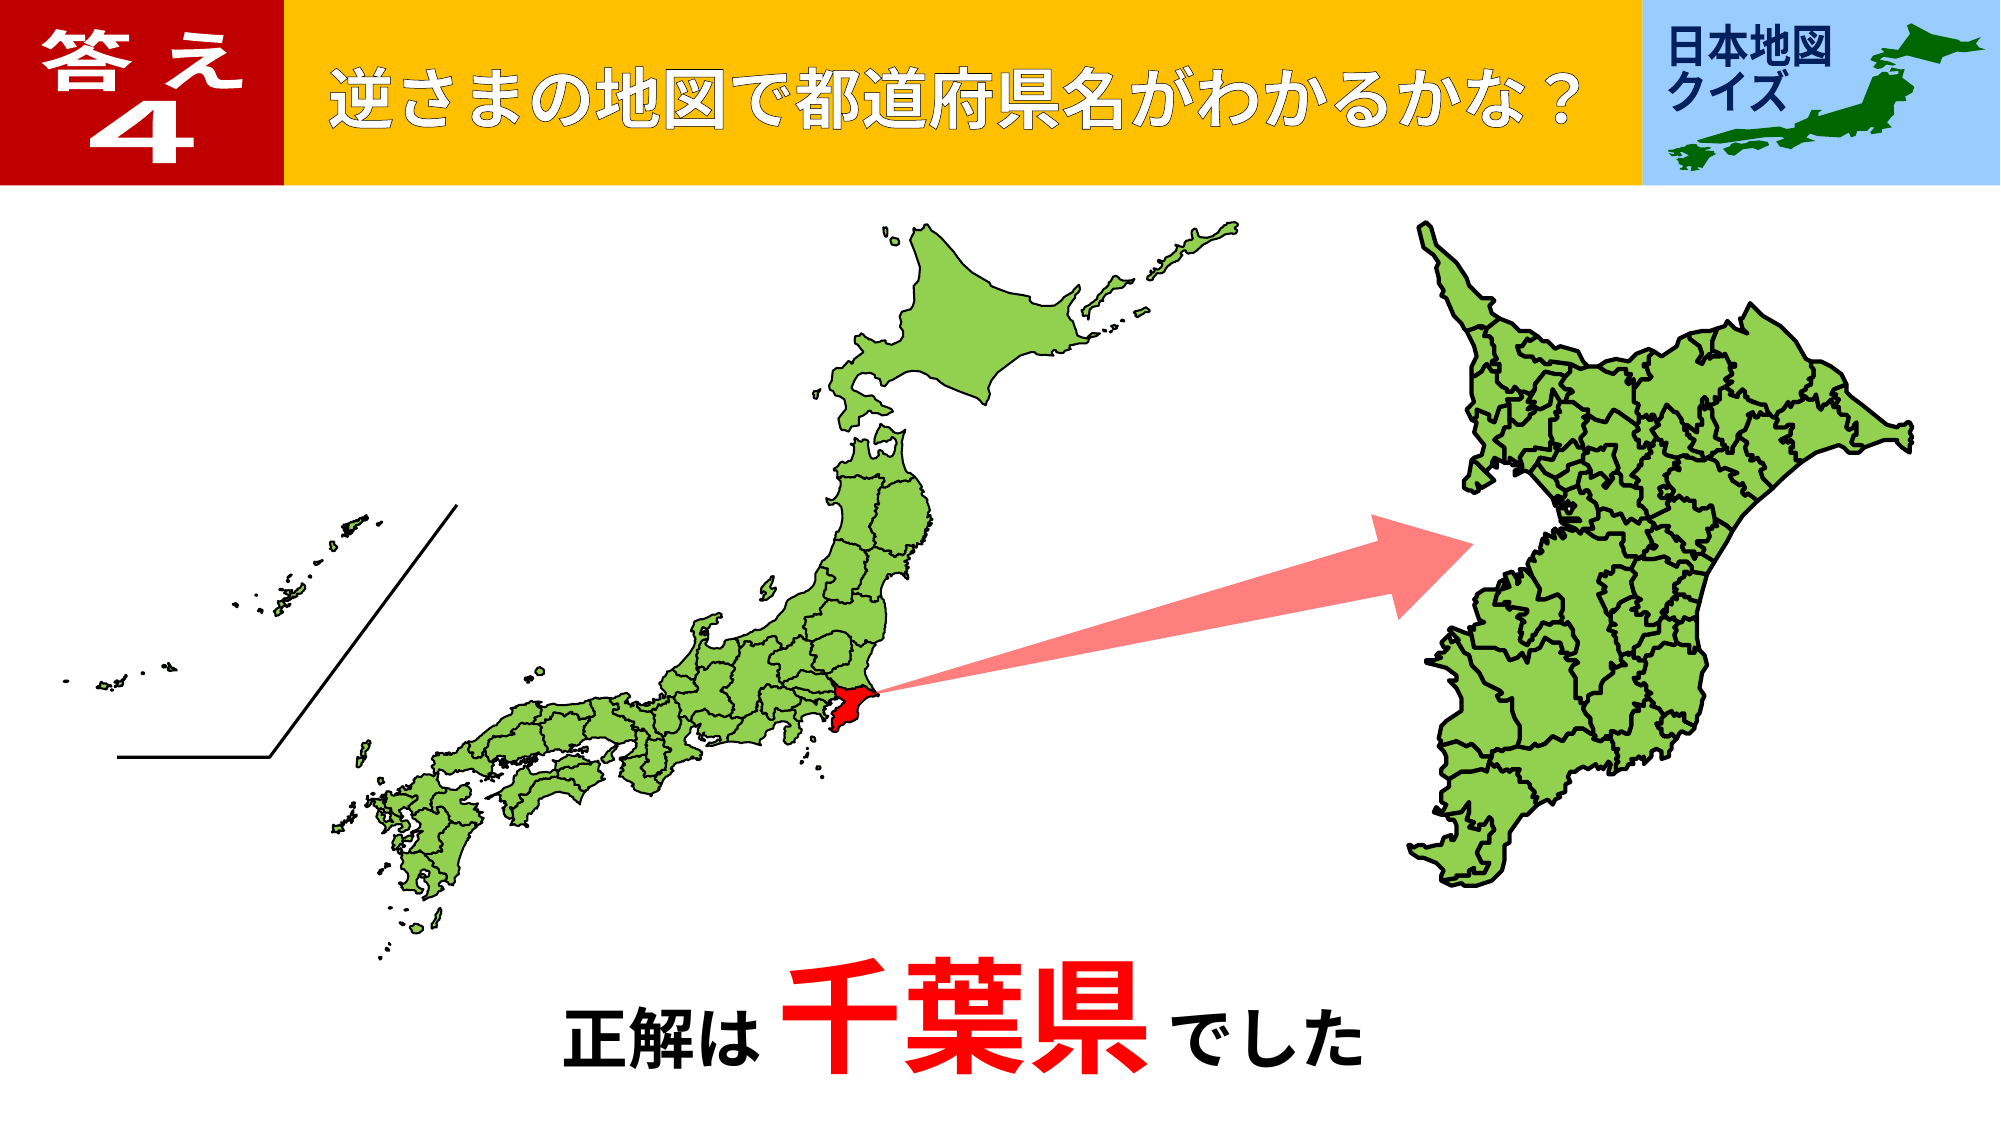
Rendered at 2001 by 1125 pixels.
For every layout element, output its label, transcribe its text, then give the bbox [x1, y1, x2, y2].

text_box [1408, 221, 1913, 886]
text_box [63, 221, 1239, 960]
text_box 正解は 千葉県 でした [546, 931, 1383, 1097]
text_box [1243, 514, 1403, 623]
